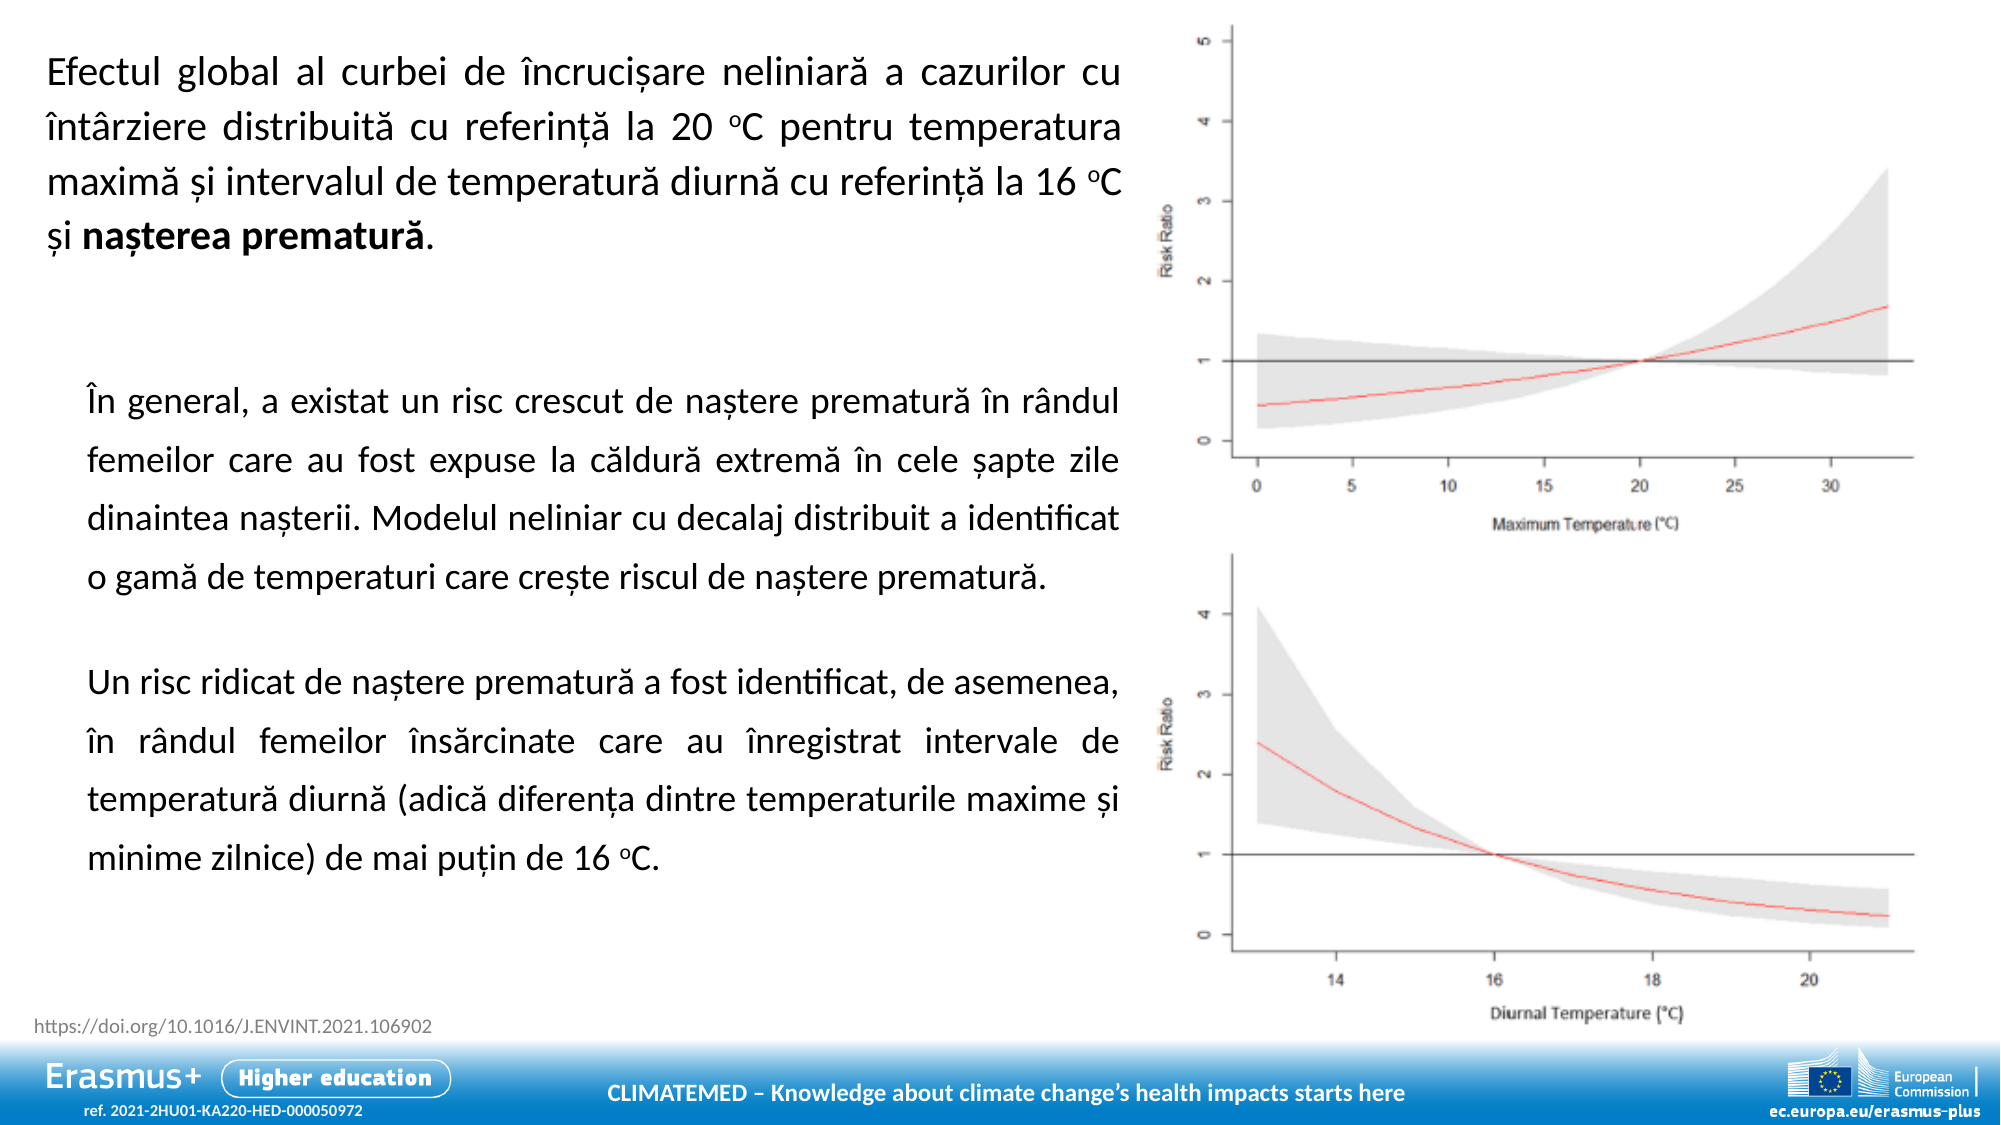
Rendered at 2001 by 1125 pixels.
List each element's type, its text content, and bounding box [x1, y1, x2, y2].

title Efectul global al curbei de încrucișare neliniară a cazurilor cu întârziere distribuită cu referință la 20 oC pentru temperatura maximă și intervalul de temperatură diurnă cu referință la 16 oC și nașterea prematură. [31, 32, 1135, 265]
list În general, a existat un risc crescut de naștere prematură în rândul femeilor care au fost expuse la căldură extremă în cele șapte zile dinaintea nașterii. Modelul neliniar cu decalaj distribuit a identificat o gamă de temperaturi care crește riscul de naștere prematură. Un risc ridicat de naștere prematură a fost identificat, de asemenea, în rândul femeilor însărcinate care au înregistrat intervale de temperatură diurnă (adică diferența dintre temperaturile maxime și minime zilnice) de mai puțin de 16 oC. [72, 355, 1135, 941]
picture [0, 12, 2000, 1125]
text_box https://doi.org/10.1016/J.ENVINT.2021.106902 [19, 1005, 789, 1046]
